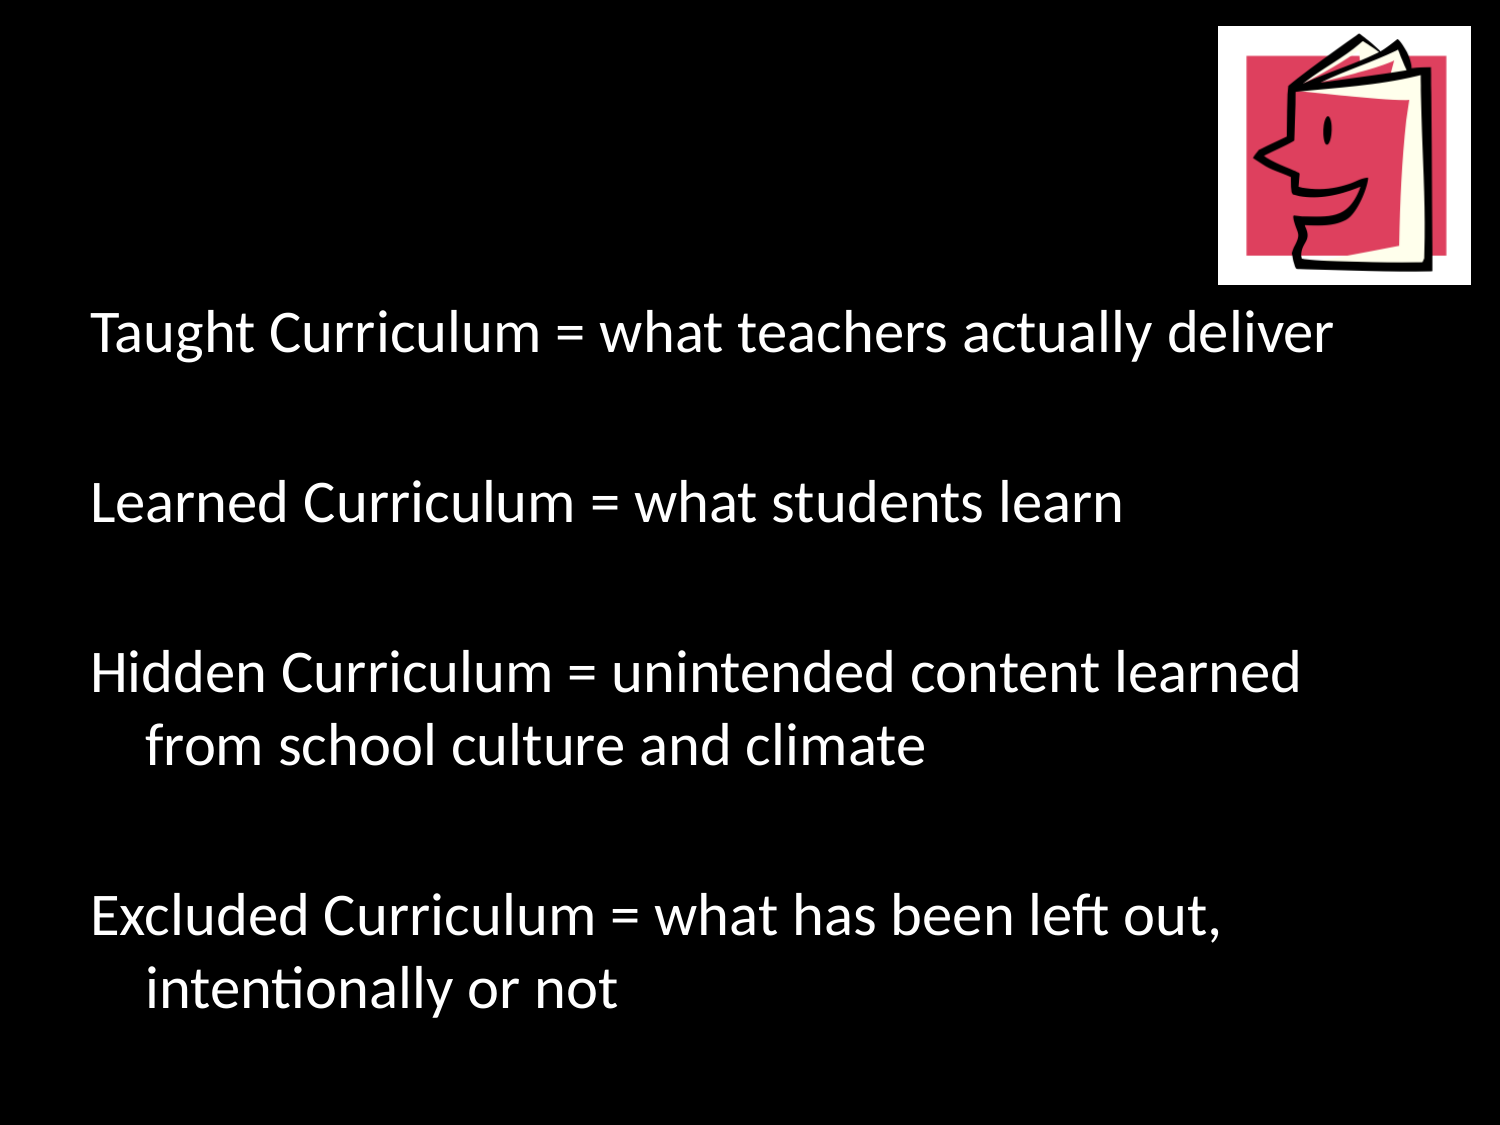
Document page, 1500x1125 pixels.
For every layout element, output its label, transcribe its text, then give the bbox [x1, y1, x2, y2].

list Taught Curriculum = what teachers actually deliver Learned Curriculum = what students learn Hidden Curriculum = unintended content learned from school culture and climate Excluded Curriculum = what has been left out, intentionally or not [75, 284, 1425, 1040]
picture [1218, 26, 1472, 285]
